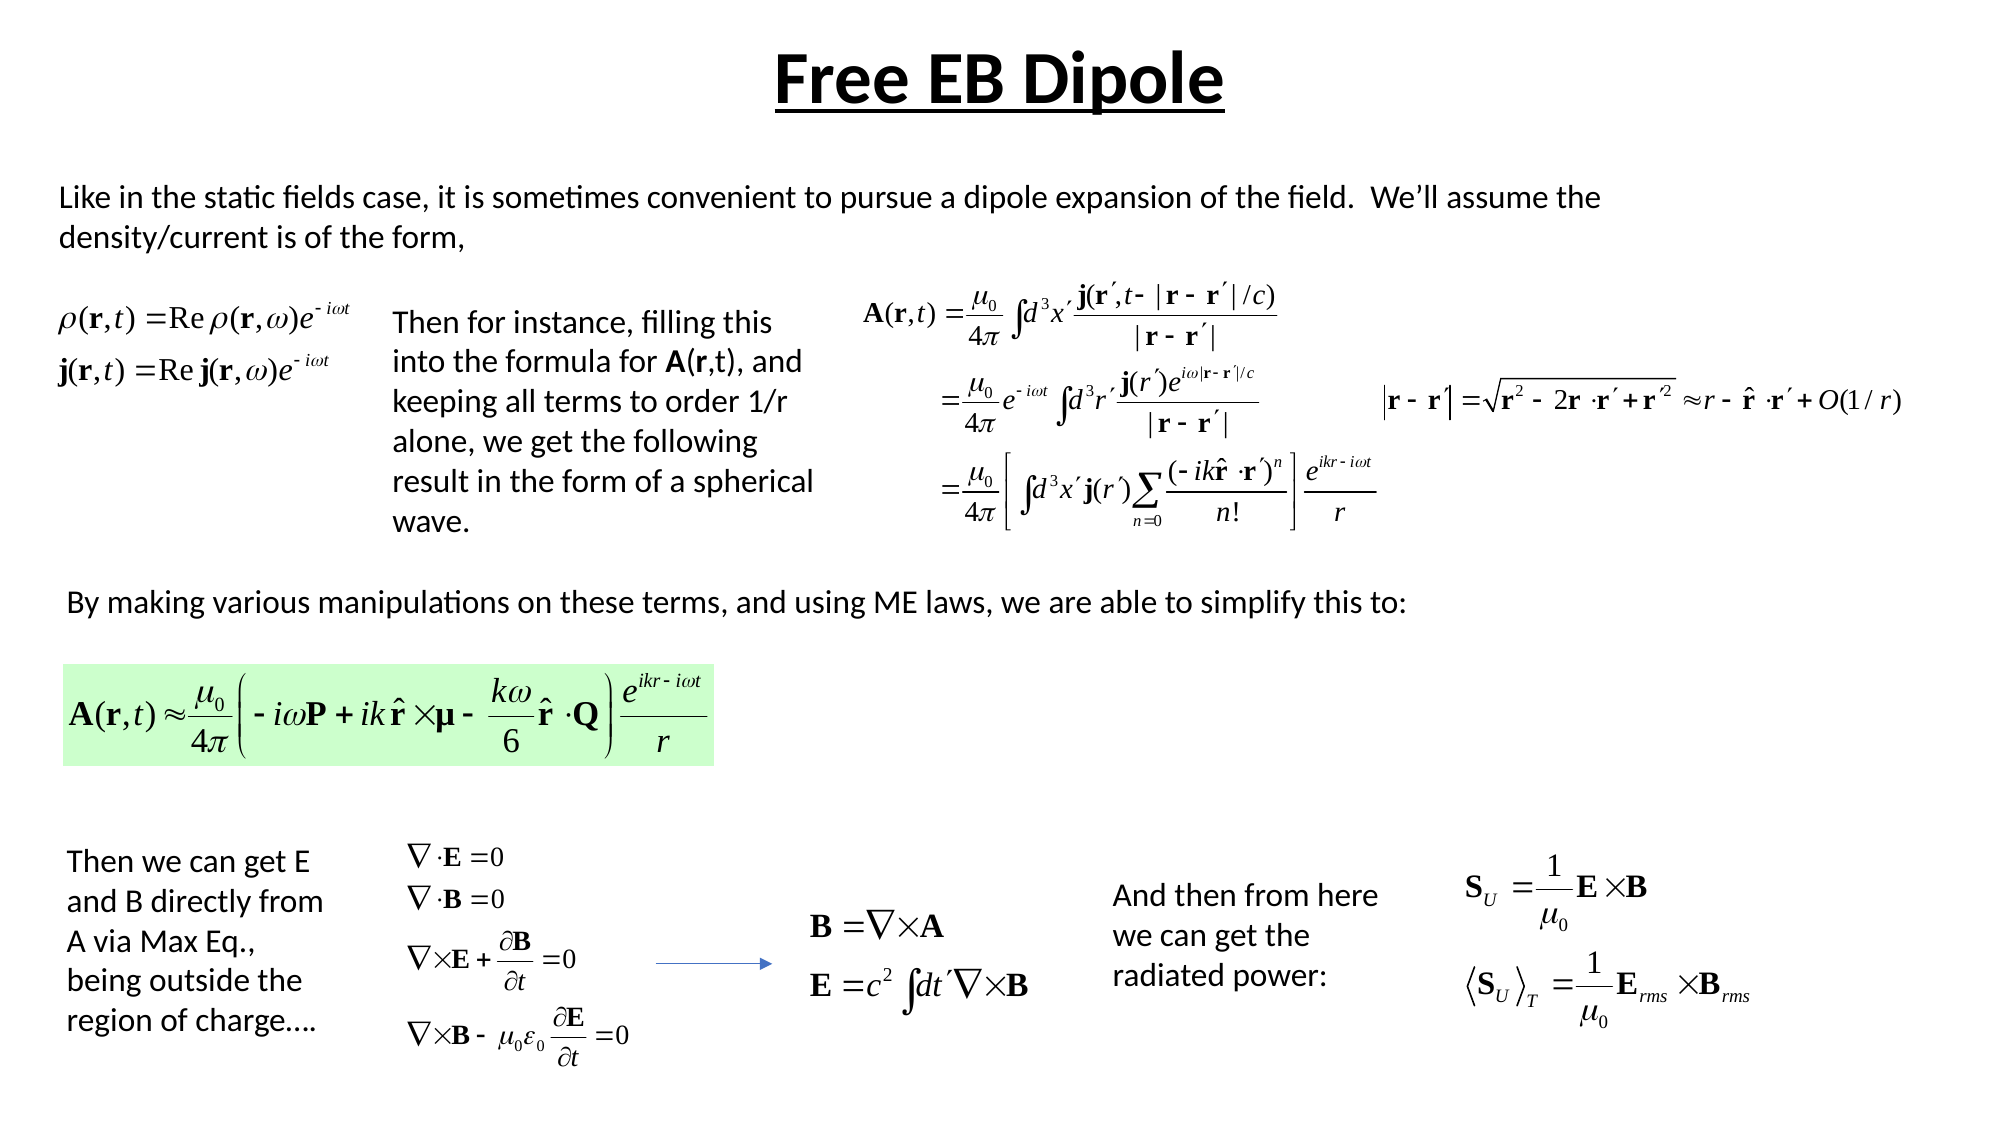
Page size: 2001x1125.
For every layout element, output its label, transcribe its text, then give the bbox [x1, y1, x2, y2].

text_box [404, 840, 634, 1074]
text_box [1461, 844, 1756, 1036]
text_box By making various manipulations on these terms, and using ME laws, we are able to simplify this to: [51, 572, 1528, 628]
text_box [62, 664, 714, 766]
text_box Like in the static fields case, it is sometimes convenient to pursue a dipole expansion of the field. We’ll assume the density/current is of the form, [44, 167, 1683, 263]
title Free EB Dipole [249, 13, 1750, 128]
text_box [805, 907, 1036, 1021]
text_box And then from here we can get the radiated power: [1097, 865, 1432, 1001]
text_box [51, 293, 357, 395]
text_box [858, 275, 1908, 537]
text_box Then we can get E and B directly from A via Max Eq., being outside the region of charge…. [51, 831, 342, 1046]
text_box Then for instance, filling this into the formula for A(r,t), and keeping all terms to order 1/r alone, we get the following result in the form of a spherical wave. [377, 292, 838, 547]
